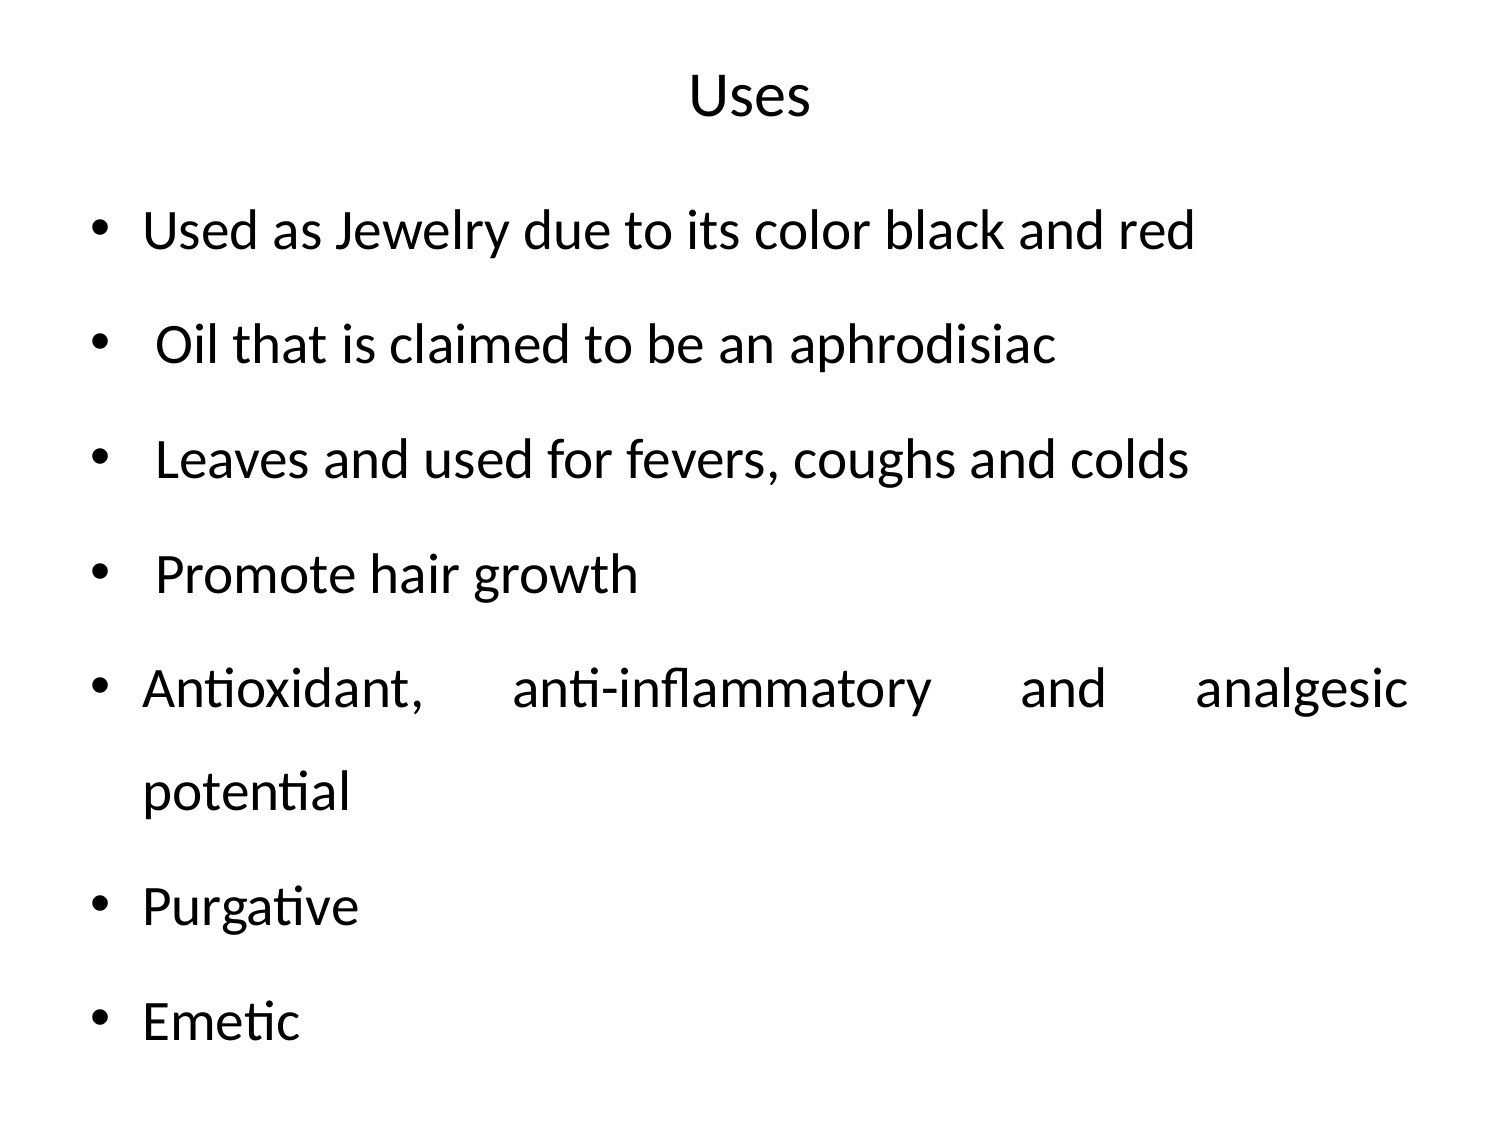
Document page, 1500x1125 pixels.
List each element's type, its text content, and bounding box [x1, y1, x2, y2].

list Used as Jewelry due to its color black and red Oil that is claimed to be an aphrodisiac Leaves and used for fevers, coughs and colds Promote hair growth Antioxidant, anti-inflammatory and analgesic potential Purgative Emetic [75, 149, 1425, 1063]
title Uses [75, 45, 1425, 138]
